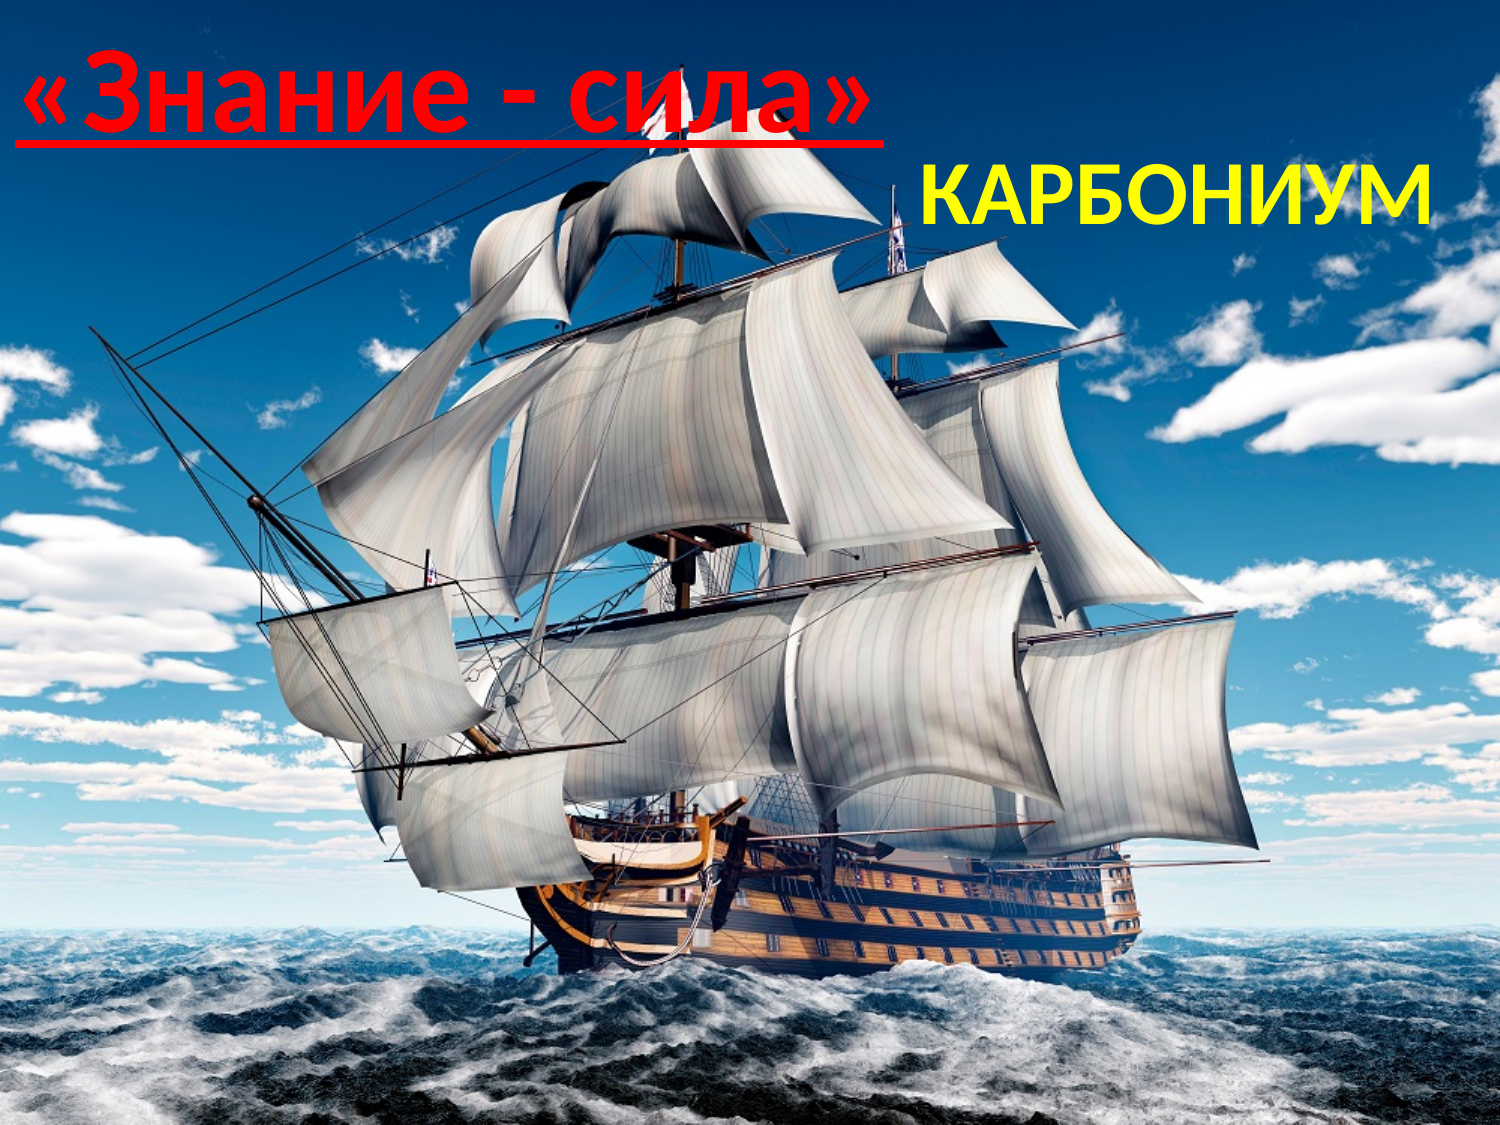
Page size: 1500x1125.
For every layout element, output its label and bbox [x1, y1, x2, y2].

list [0, 0, 1500, 1125]
